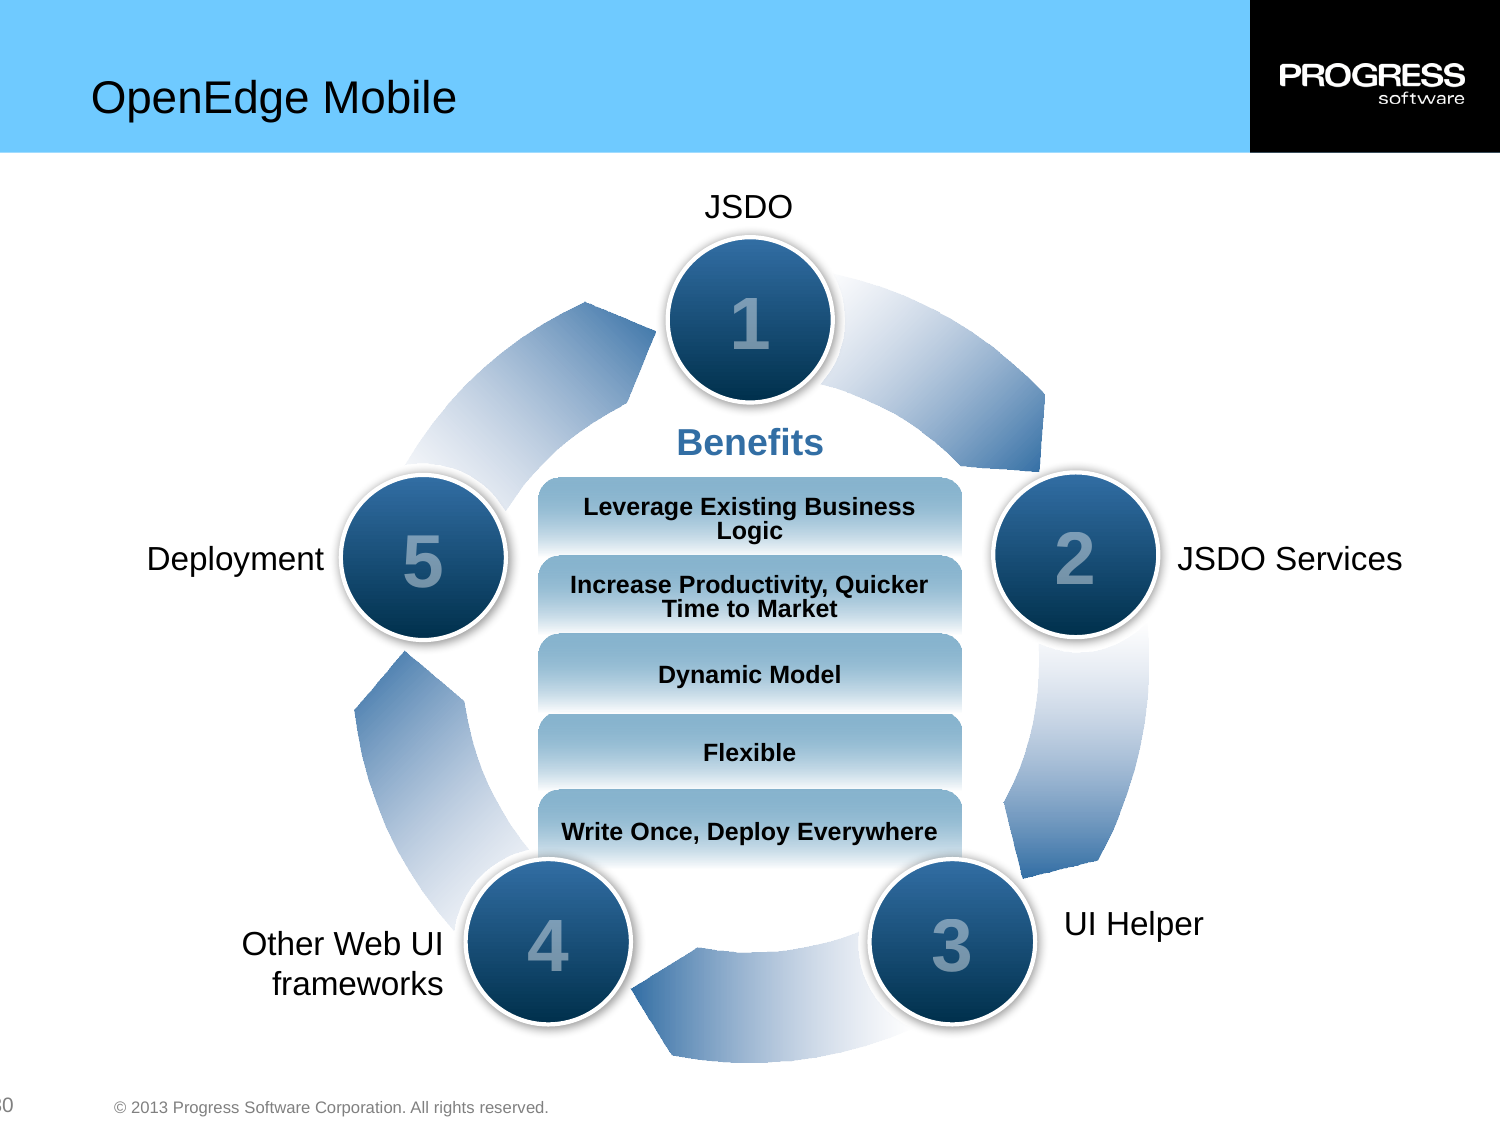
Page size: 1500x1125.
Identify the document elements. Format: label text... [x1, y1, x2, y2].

picture [1280, 63, 1465, 104]
text_box Deployment [1, 530, 339, 585]
text_box [820, 273, 1044, 472]
text_box Leverage Existing Business Logic [538, 477, 962, 558]
text_box [404, 301, 656, 511]
text_box 3 [869, 859, 1036, 1025]
title OpenEdge Mobile [75, 64, 1201, 132]
text_box 2 [993, 472, 1159, 638]
text_box Other Web UI frameworks [121, 914, 459, 1010]
text_box 1 [667, 237, 833, 403]
text_box Benefits [661, 418, 840, 470]
text_box JSDO Services [1162, 530, 1500, 585]
text_box [354, 650, 529, 914]
text_box 5 [340, 474, 506, 641]
text_box JSDO [580, 177, 918, 233]
text_box Flexible [538, 714, 962, 792]
text_box UI Helper [1048, 894, 1387, 949]
text_box Write Once, Deploy Everywhere [538, 790, 962, 870]
text_box [630, 931, 913, 1063]
text_box Dynamic Model [538, 633, 962, 714]
text_box 4 [465, 859, 631, 1025]
text_box [1003, 621, 1149, 879]
text_box Increase Productivity, Quicker Time to Market [538, 555, 962, 636]
